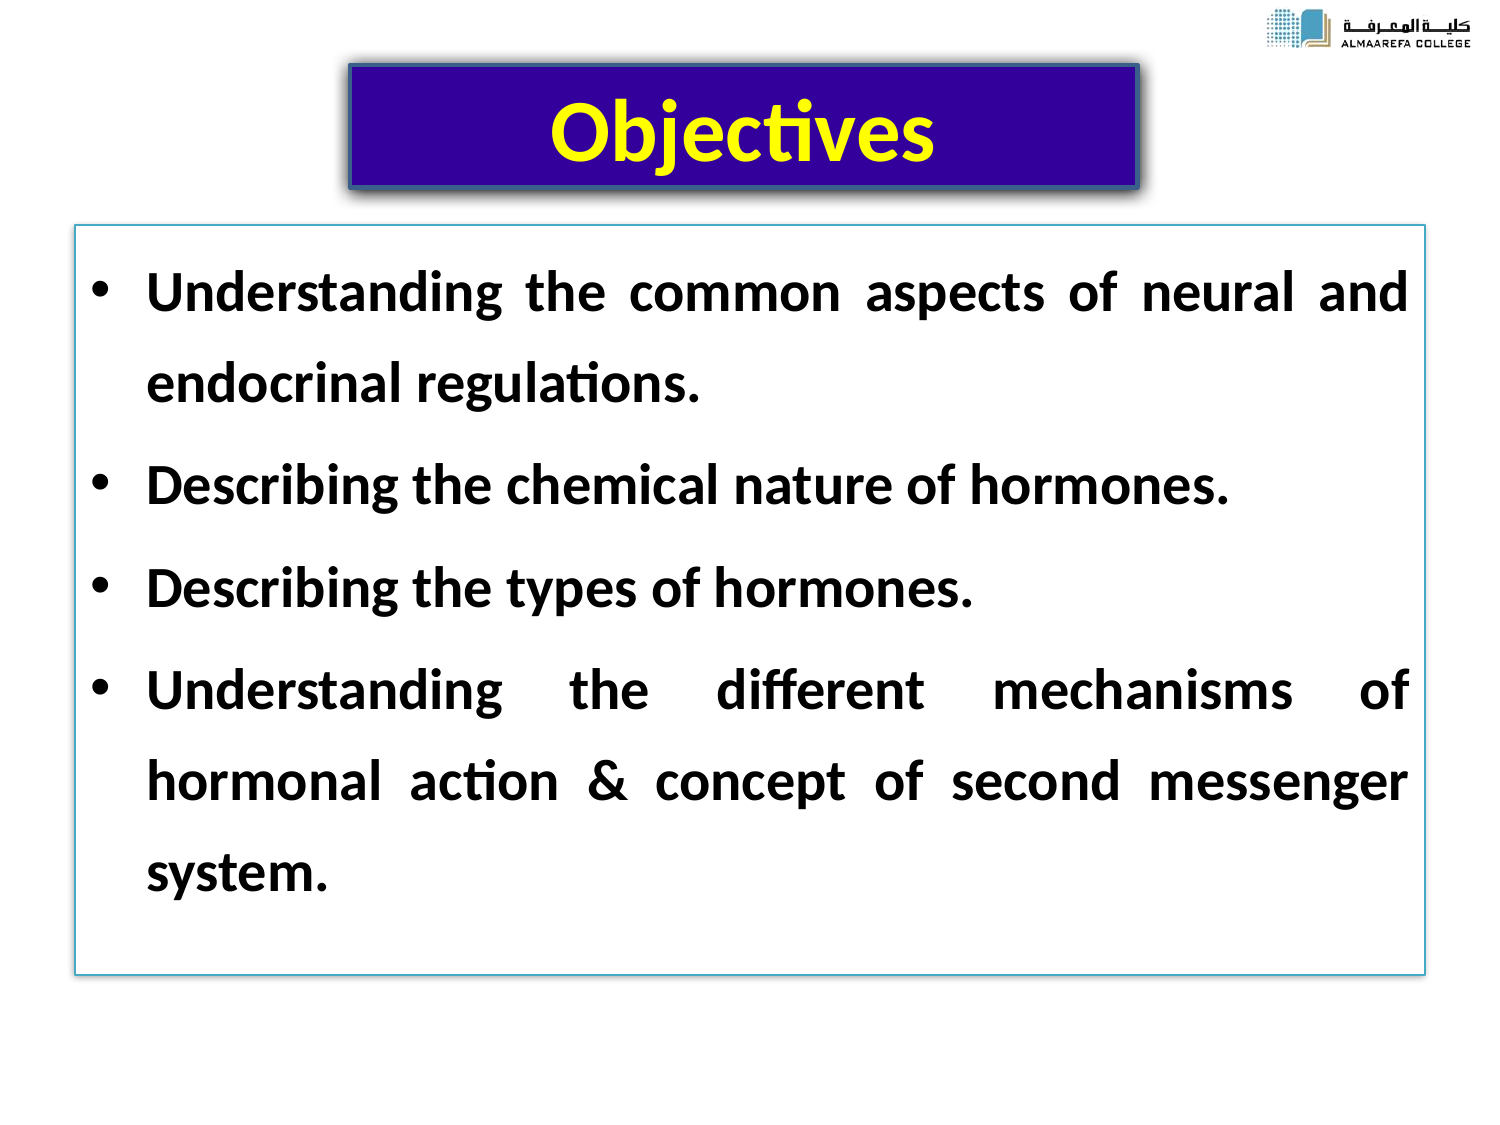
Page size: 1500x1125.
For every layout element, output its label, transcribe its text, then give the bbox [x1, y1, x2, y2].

title Objectives [348, 63, 1140, 190]
picture [1262, 0, 1475, 65]
list Understanding the common aspects of neural and endocrinal regulations. Describing the chemical nature of hormones. Describing the types of hormones. Understanding the different mechanisms of hormonal action & concept of second messenger system. [74, 224, 1426, 976]
